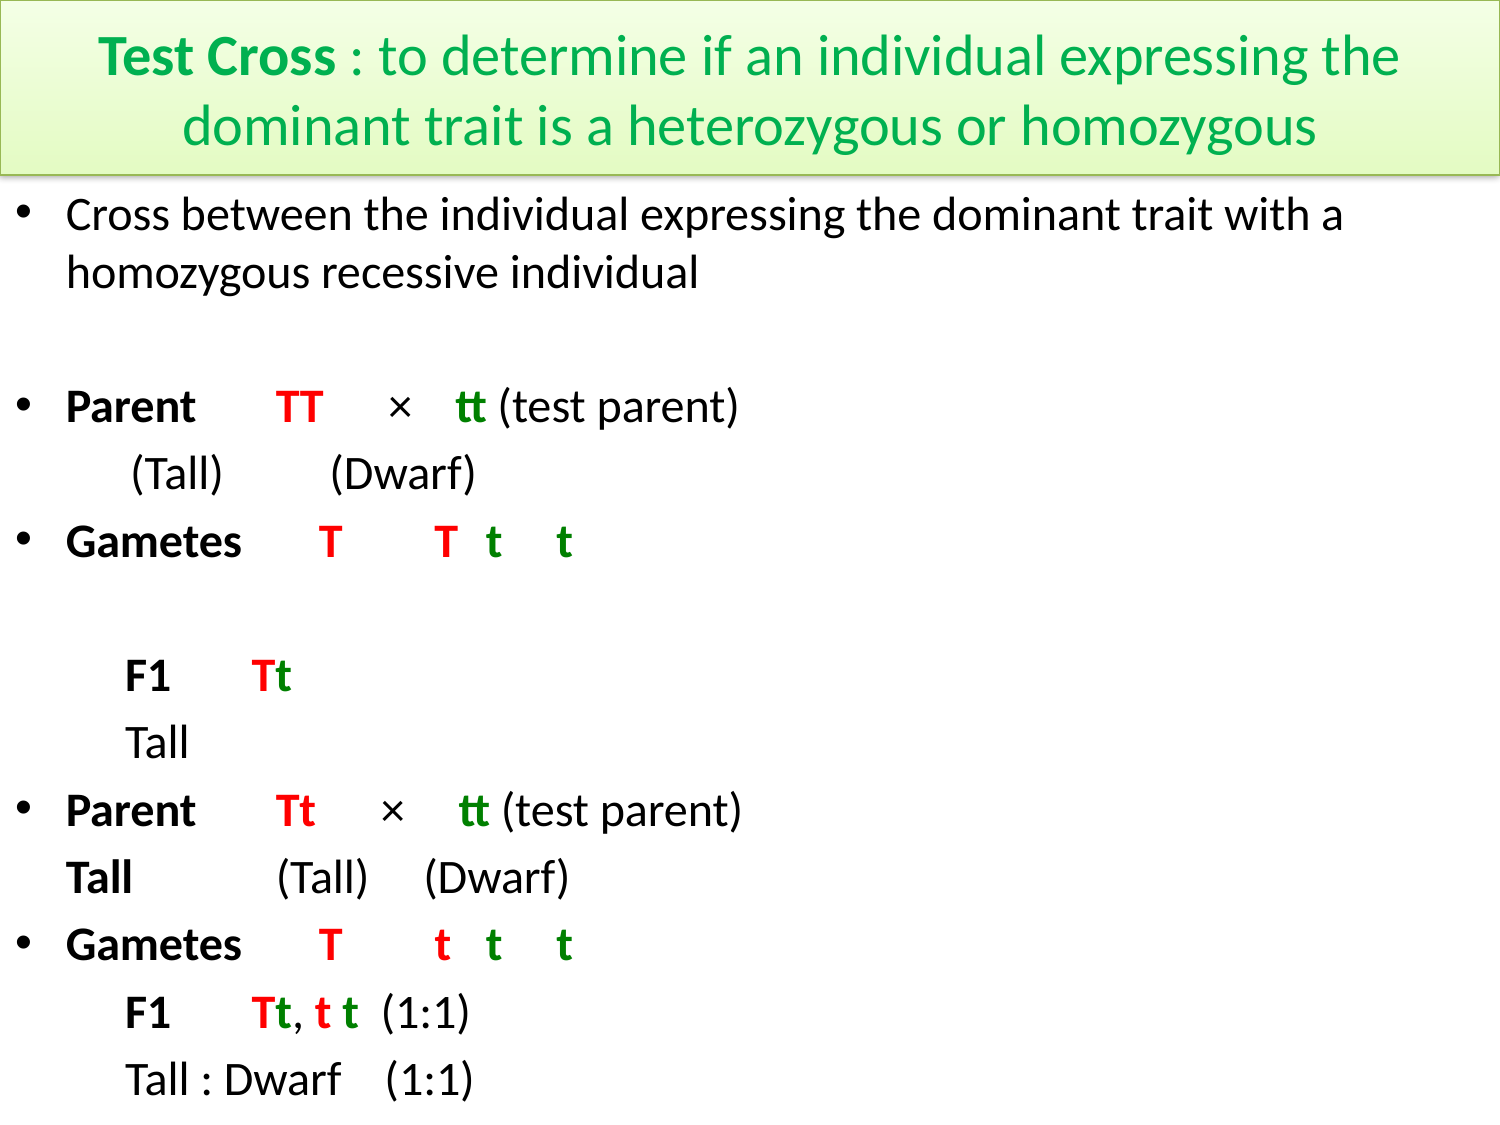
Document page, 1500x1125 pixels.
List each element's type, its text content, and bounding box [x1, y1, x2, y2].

list Cross between the individual expressing the dominant trait with a homozygous recessive individual Parent TT × tt (test parent) (Tall) (Dwarf) Gametes T T t t F1 Tt Tall Parent Tt × tt (test parent) Tall (Tall) (Dwarf) Gametes T t t t F1 Tt, t t (1:1) Tall : Dwarf (1:1) [0, 174, 1500, 1125]
title Test Cross : to determine if an individual expressing the dominant trait is a heterozygous or homozygous [0, 0, 1500, 174]
